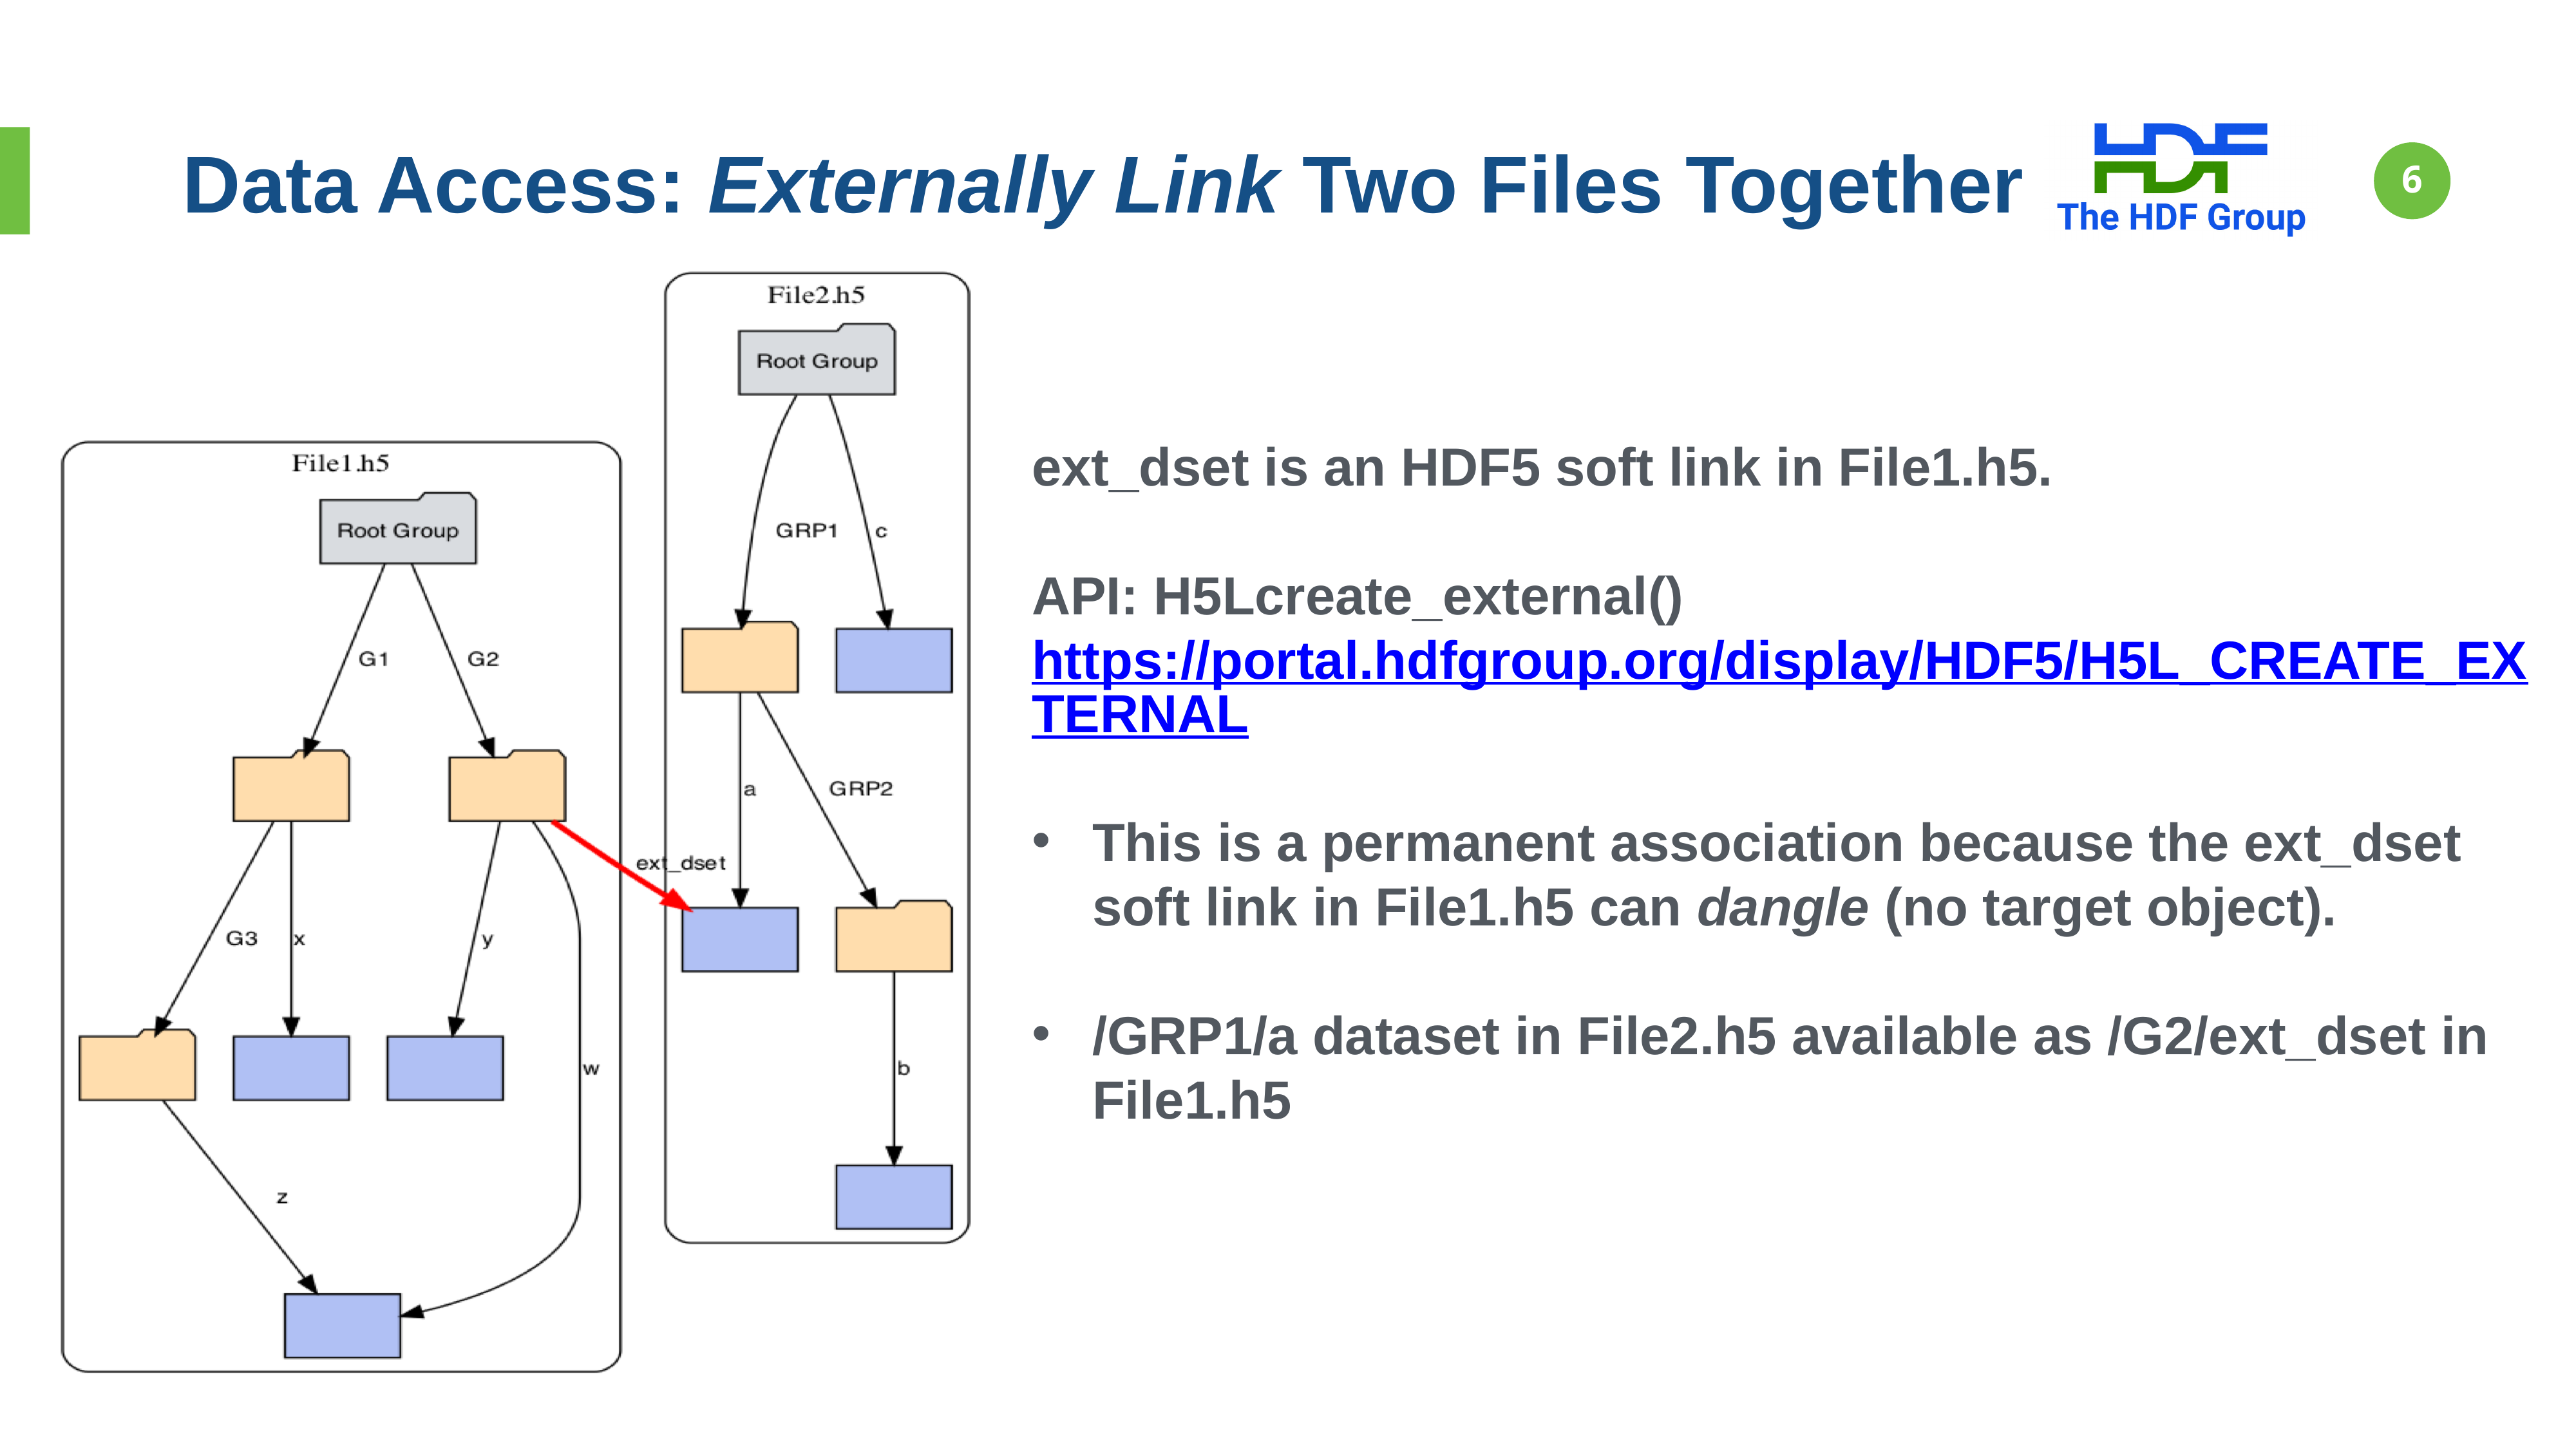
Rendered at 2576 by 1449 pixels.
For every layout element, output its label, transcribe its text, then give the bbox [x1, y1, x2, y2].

picture [36, 251, 994, 1394]
slide_number 6 [2374, 142, 2451, 220]
text_box ext_dset is an HDF5 soft link in File1.h5. API: H5Lcreate_external() https://portal.hdfgroup.org/display/HDF5/H5L_CREATE_EXTERNAL This is a permanent association because the ext_dset soft link in File1.h5 can dangle (no target object). /GRP1/a dataset in File2.h5 available as /G2/ext_dset in File1.h5 [1022, 427, 2539, 1146]
picture [2044, 120, 2318, 242]
title Data Access: Externally Link Two Files Together [177, 127, 2053, 235]
